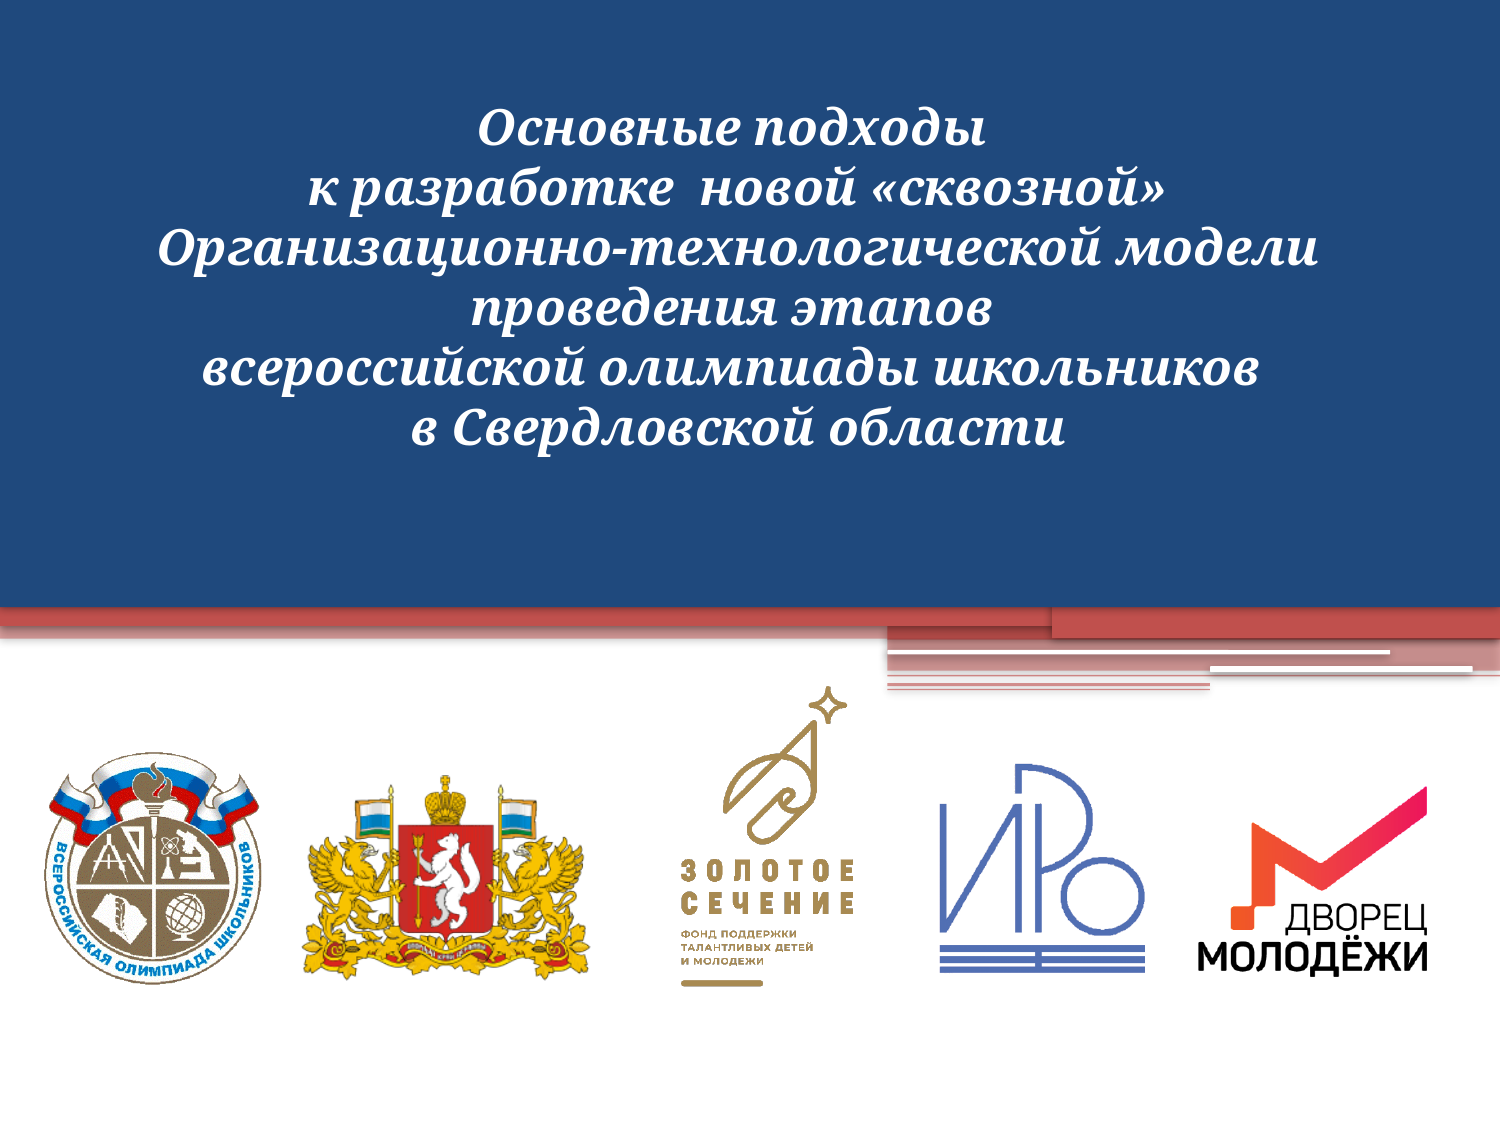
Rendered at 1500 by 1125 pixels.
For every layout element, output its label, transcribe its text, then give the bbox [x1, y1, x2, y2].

picture [300, 774, 591, 982]
picture [40, 751, 266, 989]
picture [1198, 786, 1427, 977]
picture [659, 676, 870, 996]
picture [938, 762, 1145, 977]
title Основные подходы к разработке новой «сквозной» Организационно-технологической модели проведения этапов всероссийской олимпиады школьников в Свердловской области [52, 34, 1424, 622]
